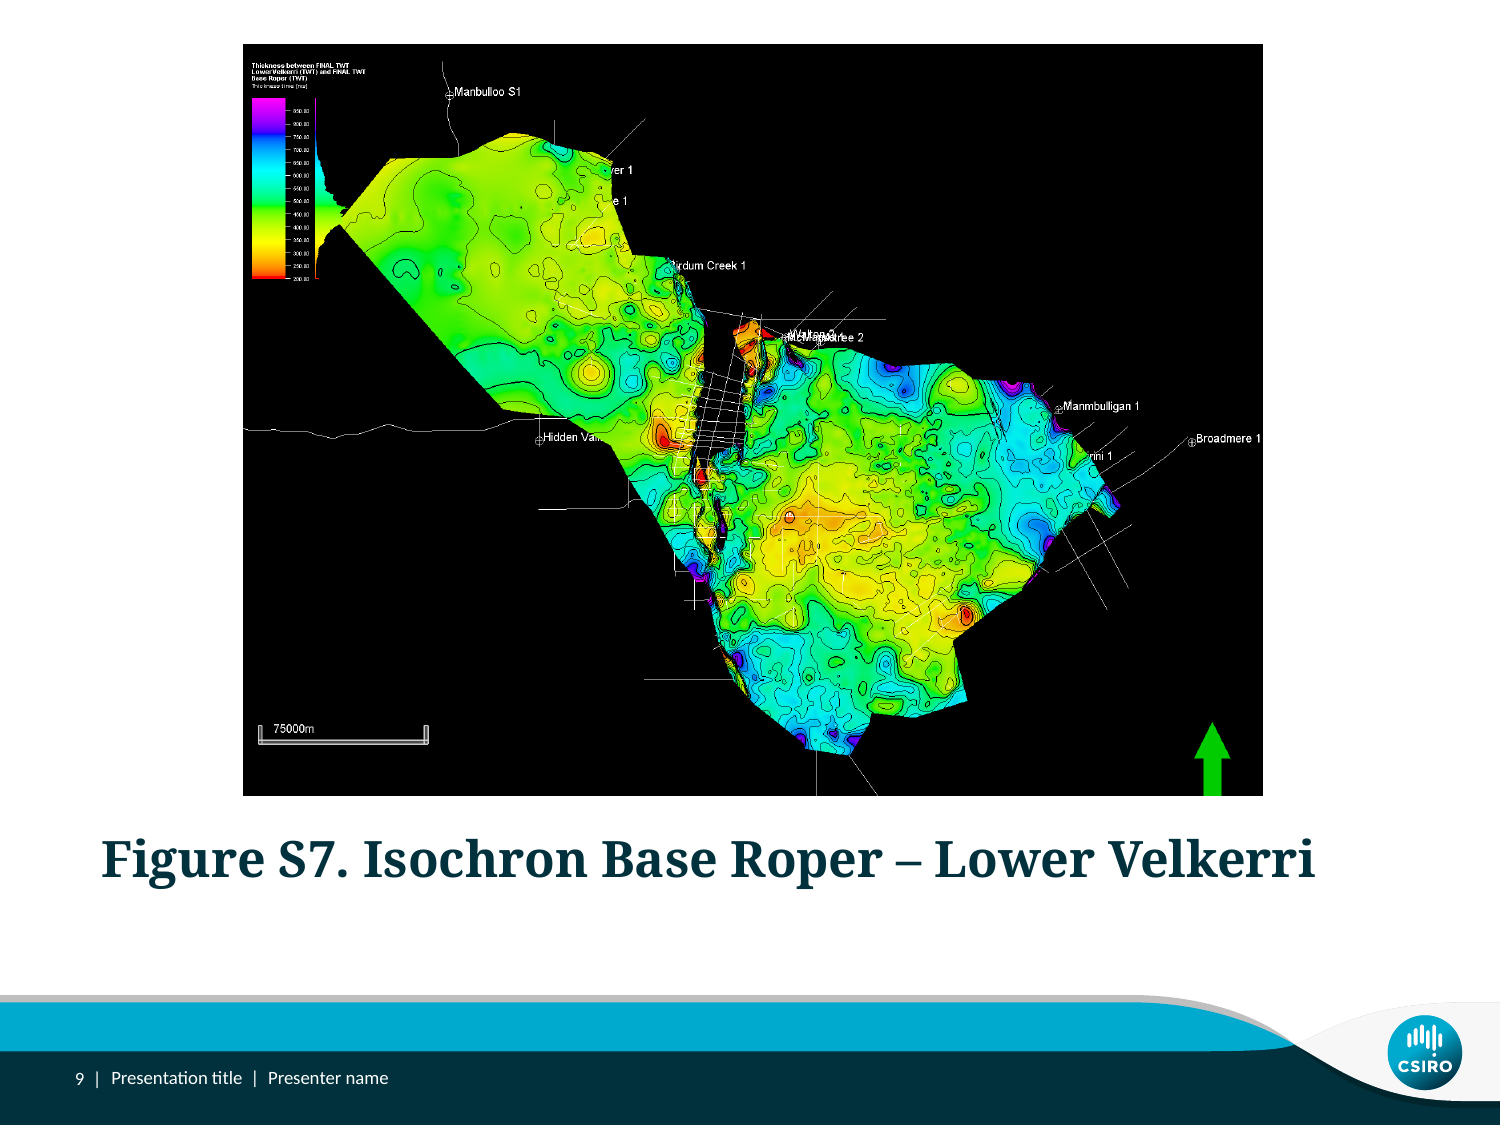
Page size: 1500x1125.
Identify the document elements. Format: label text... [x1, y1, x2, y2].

footer Presentation title | Presenter name [111, 1067, 1110, 1088]
title Figure S7. Isochron Base Roper – Lower Velkerri [101, 827, 1459, 932]
slide_number 9 | [54, 1067, 102, 1088]
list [242, 44, 1263, 796]
